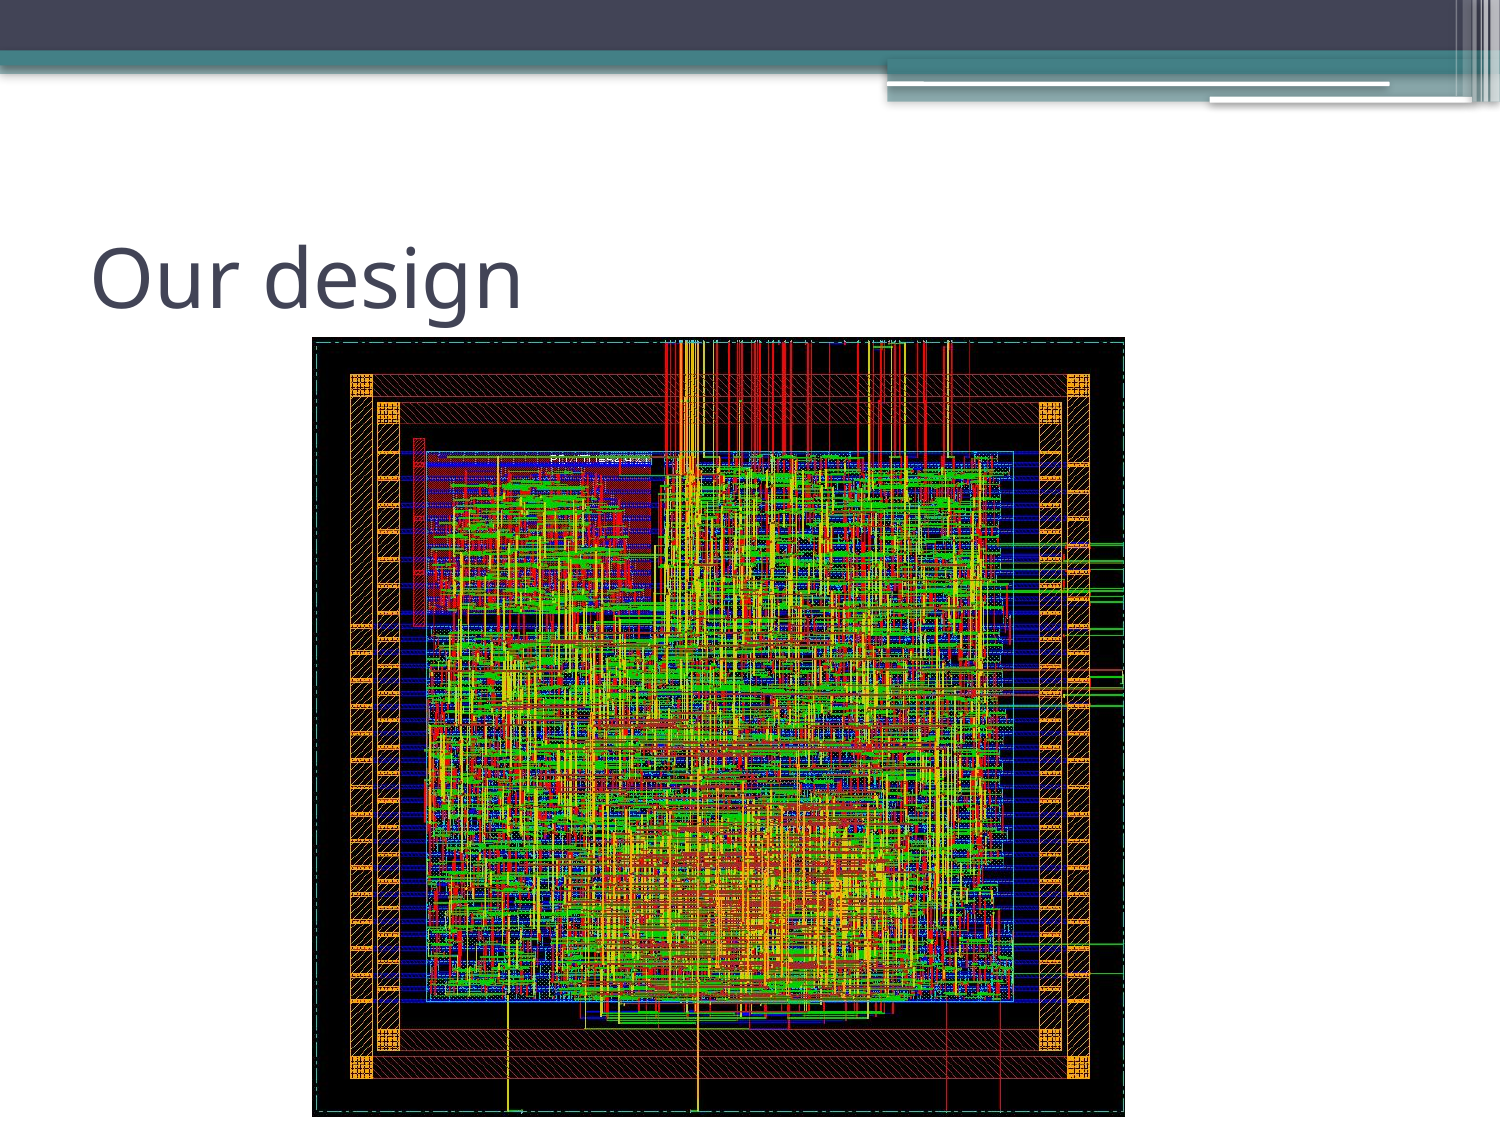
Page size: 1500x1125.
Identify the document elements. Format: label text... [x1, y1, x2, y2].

title Our design [75, 187, 1425, 363]
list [312, 337, 1126, 1118]
